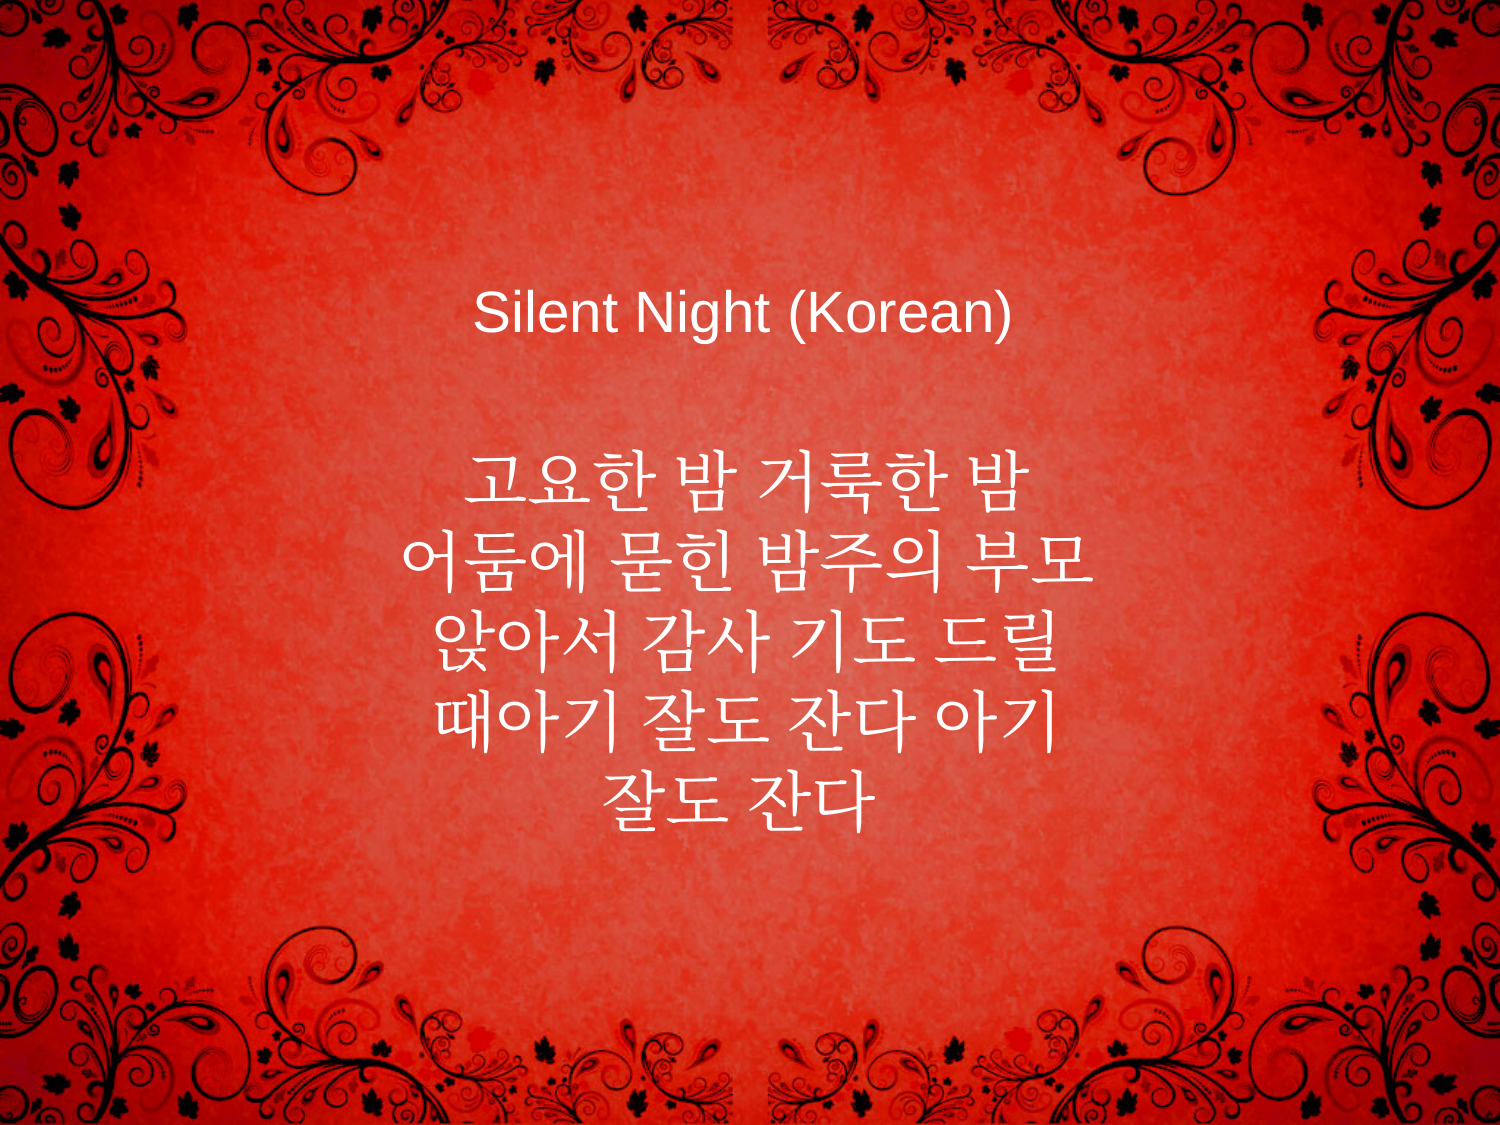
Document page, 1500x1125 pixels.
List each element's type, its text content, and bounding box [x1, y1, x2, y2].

text_box Silent Night (Korean) [457, 267, 1030, 352]
picture [0, 0, 1500, 1125]
text_box 고요한 밤 거룩한 밤 어둠에 묻힌 밤주의 부모 앉아서 감사 기도 드릴 때아기 잘도 잔다 아기 잘도 잔다 [371, 432, 1122, 848]
